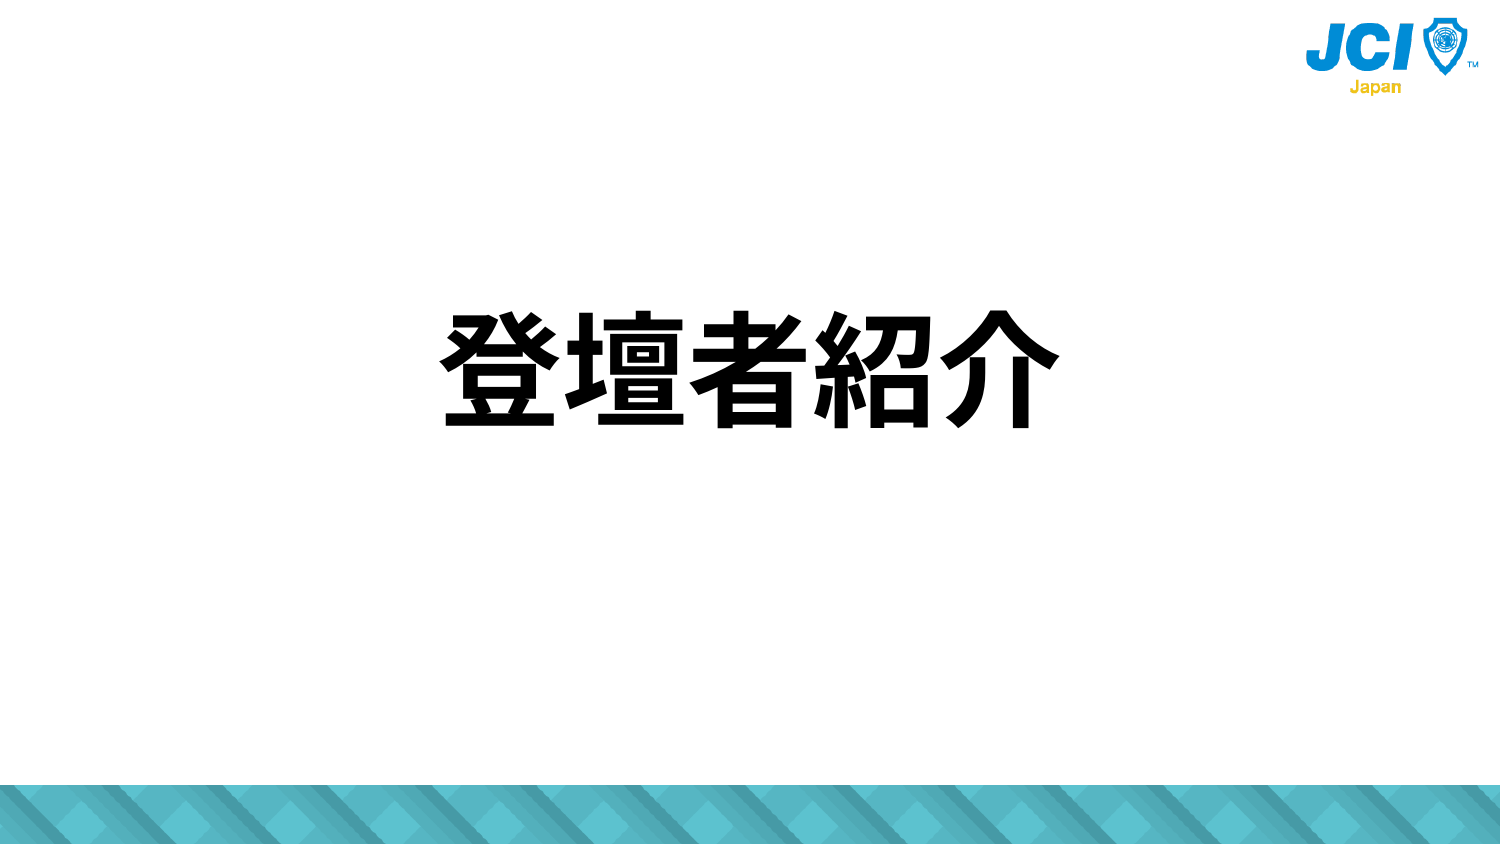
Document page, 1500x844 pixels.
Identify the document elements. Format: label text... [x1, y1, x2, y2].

picture [0, 0, 1500, 844]
list 登壇者紹介 [103, 136, 1397, 708]
